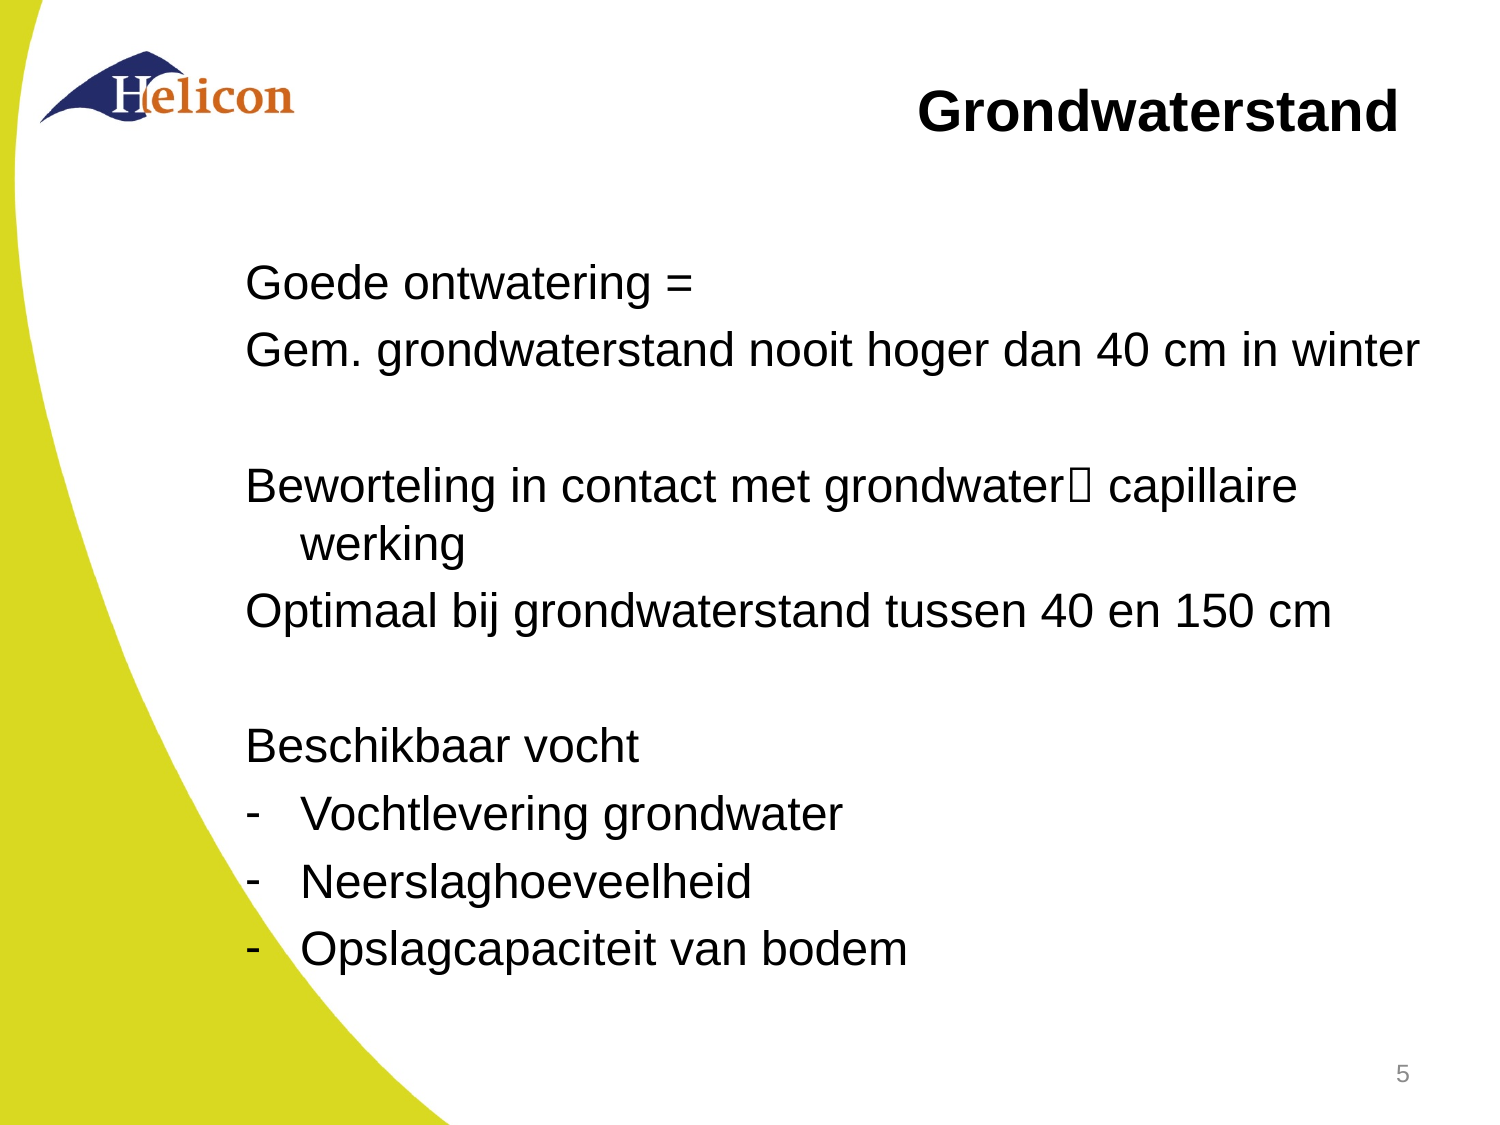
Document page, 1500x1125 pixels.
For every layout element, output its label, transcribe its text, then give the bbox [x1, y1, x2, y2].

picture [0, 0, 1500, 1125]
list Goede ontwatering = Gem. grondwaterstand nooit hoger dan 40 cm in winter Beworteling in contact met grondwater capillaire werking Optimaal bij grondwaterstand tussen 40 en 150 cm Beschikbaar vocht Vochtlevering grondwater Neerslaghoeveelheid Opslagcapaciteit van bodem [230, 243, 1459, 989]
title Grondwaterstand [324, 54, 1415, 161]
slide_number 5 [1074, 1042, 1425, 1103]
